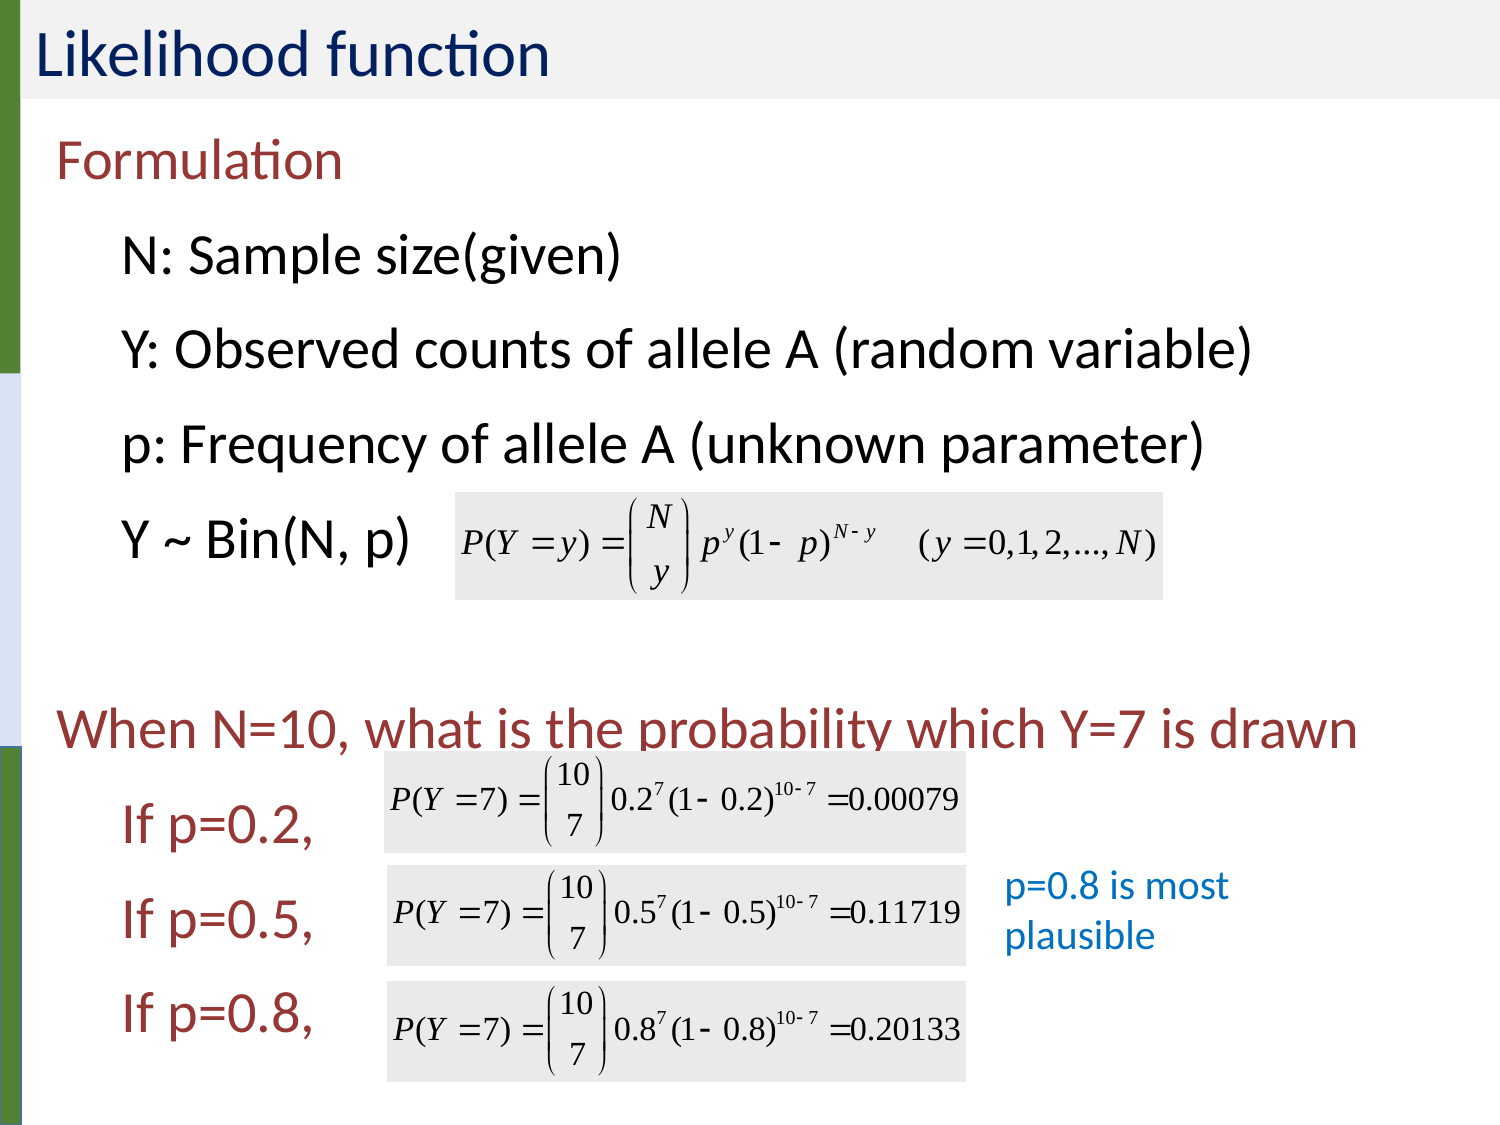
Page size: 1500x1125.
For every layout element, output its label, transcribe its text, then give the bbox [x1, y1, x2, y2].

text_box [454, 491, 1164, 601]
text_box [0, 0, 22, 1125]
list Formulation N: Sample size(given) Y: Observed counts of allele A (random variable) p: Frequency of allele A (unknown parameter) Y ~ Bin(N, p) When N=10, what is the probability which Y=7 is drawn If p=0.2, If p=0.5, If p=0.8, [41, 113, 1436, 1071]
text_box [386, 864, 967, 967]
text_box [383, 750, 967, 853]
text_box p=0.8 is most plausible [989, 850, 1333, 966]
title Likelihood function [24, 0, 1500, 99]
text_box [386, 980, 966, 1083]
